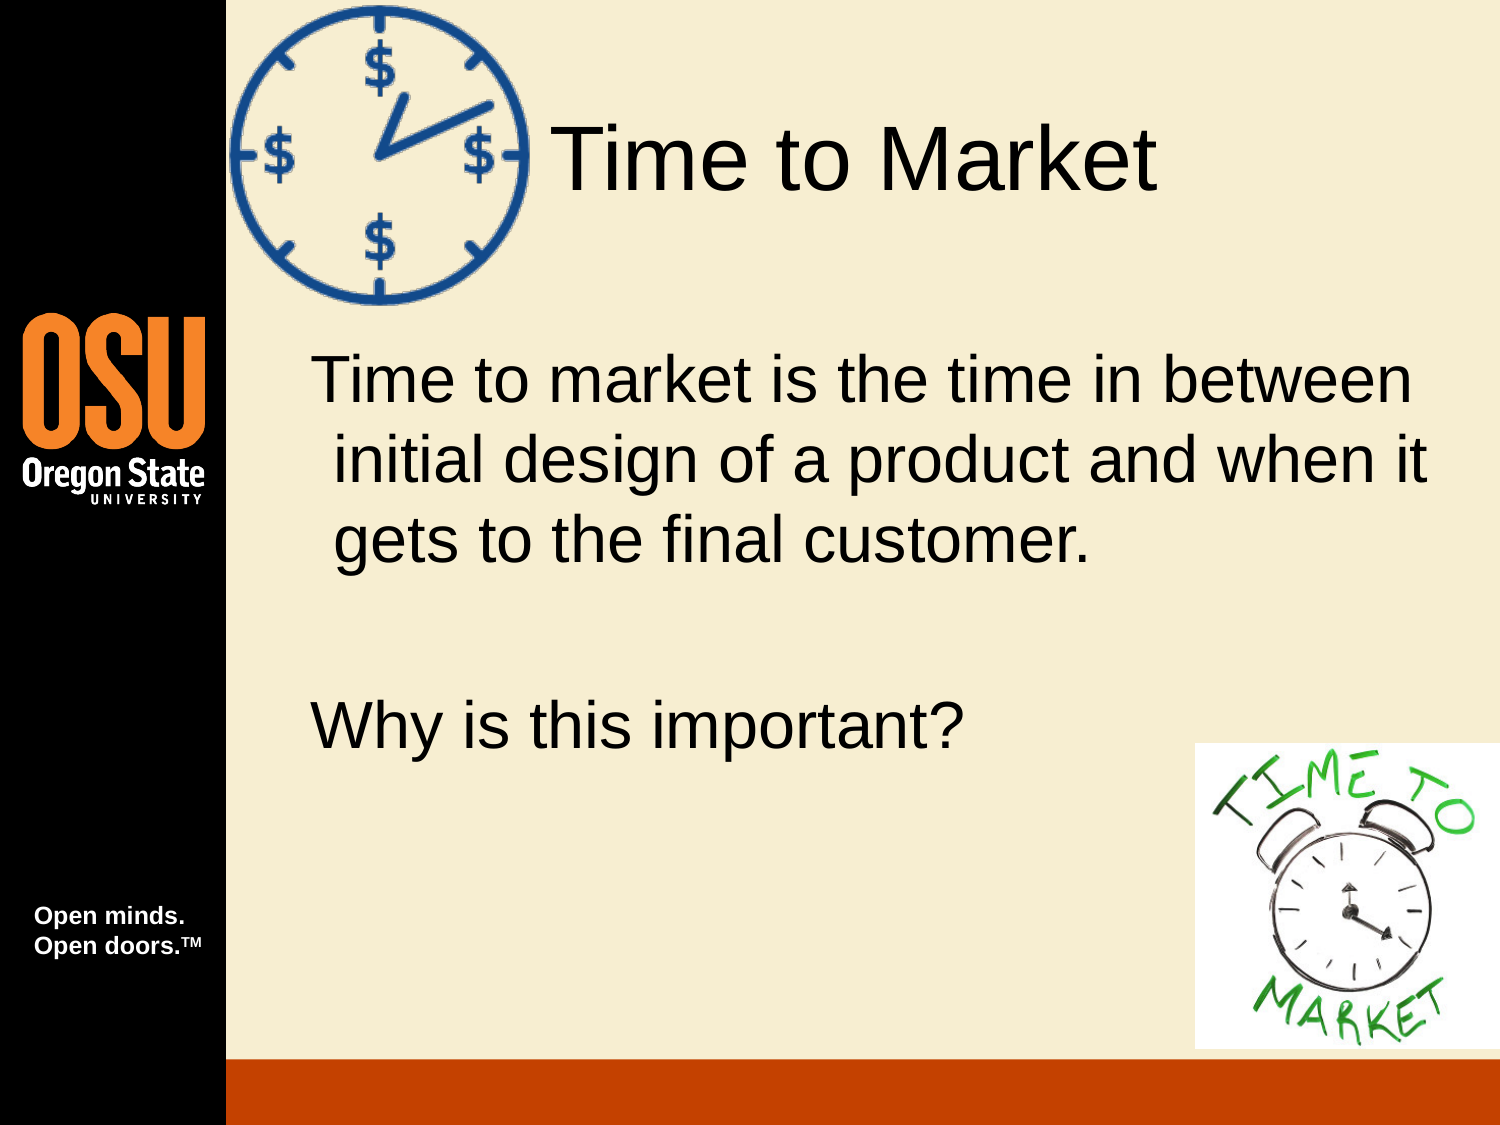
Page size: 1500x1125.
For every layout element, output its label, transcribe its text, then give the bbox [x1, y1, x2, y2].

title Time to Market [537, 60, 1465, 248]
picture [1195, 743, 1500, 1049]
list Time to market is the time in between initial design of a product and when it gets to the final customer. Why is this important? [262, 320, 1455, 996]
picture [228, 4, 533, 309]
picture [7, 297, 219, 524]
